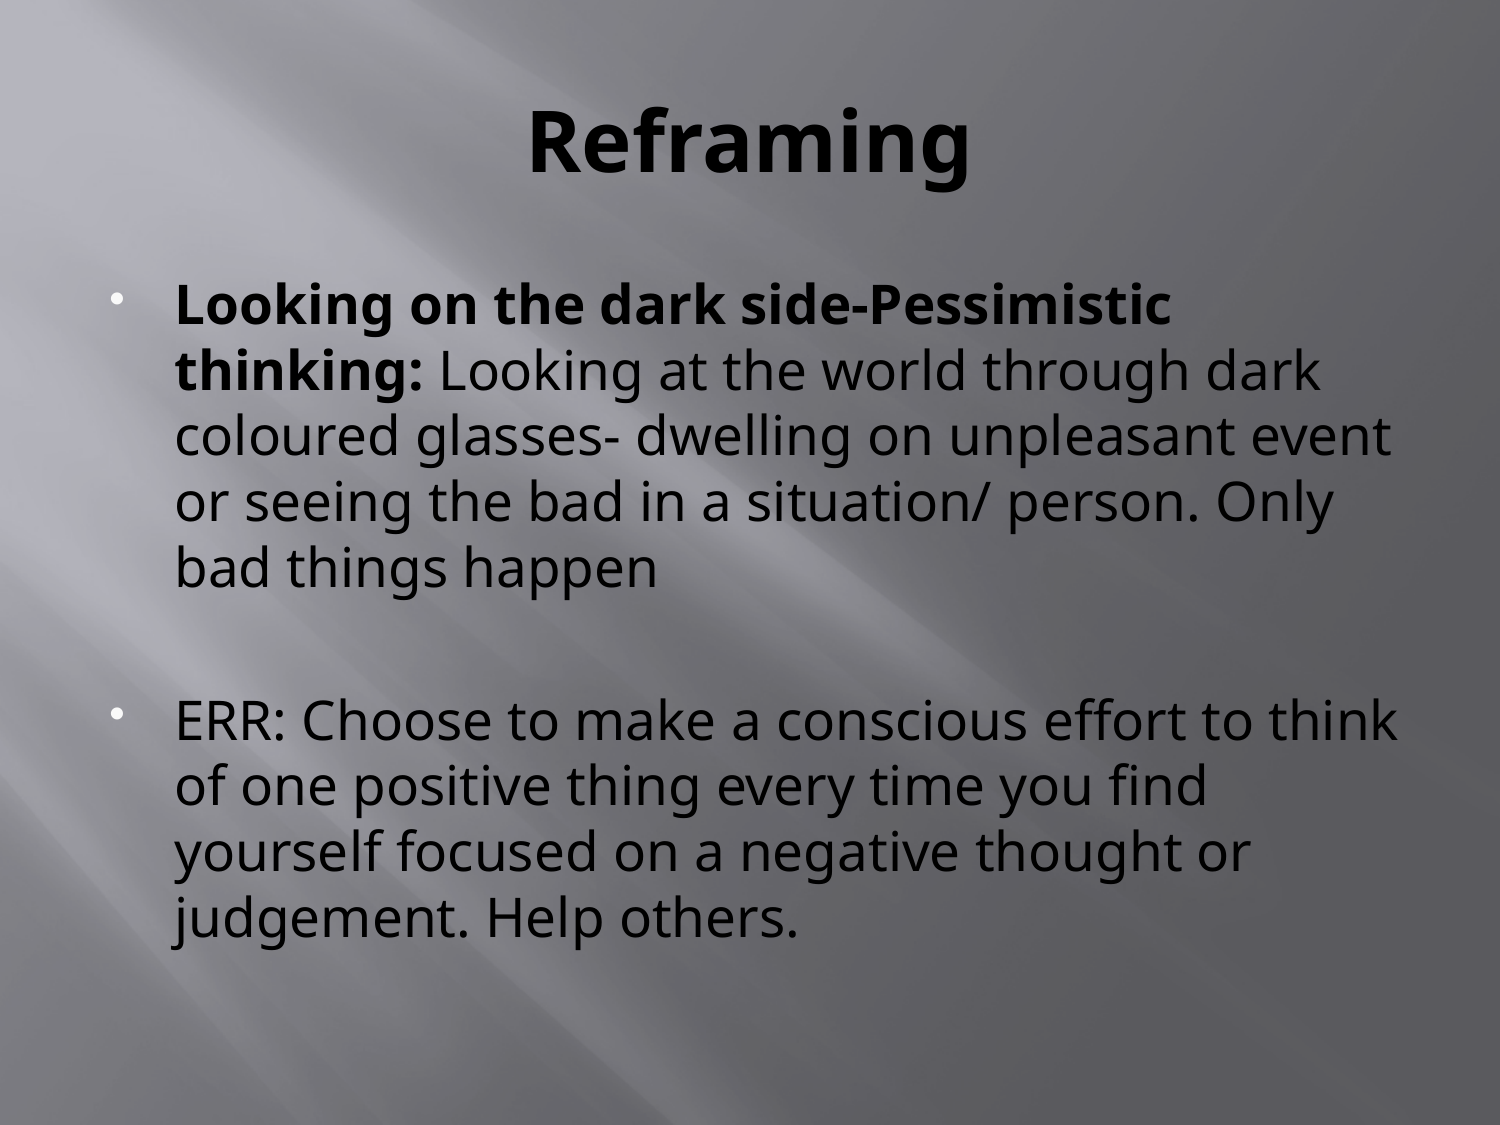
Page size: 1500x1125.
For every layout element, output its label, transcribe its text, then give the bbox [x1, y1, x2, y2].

list Looking on the dark side-Pessimistic thinking: Looking at the world through dark coloured glasses- dwelling on unpleasant event or seeing the bad in a situation/ person. Only bad things happen ERR: Choose to make a conscious effort to think of one positive thing every time you find yourself focused on a negative thought or judgement. Help others. [74, 262, 1426, 1036]
title Reframing [75, 45, 1425, 233]
